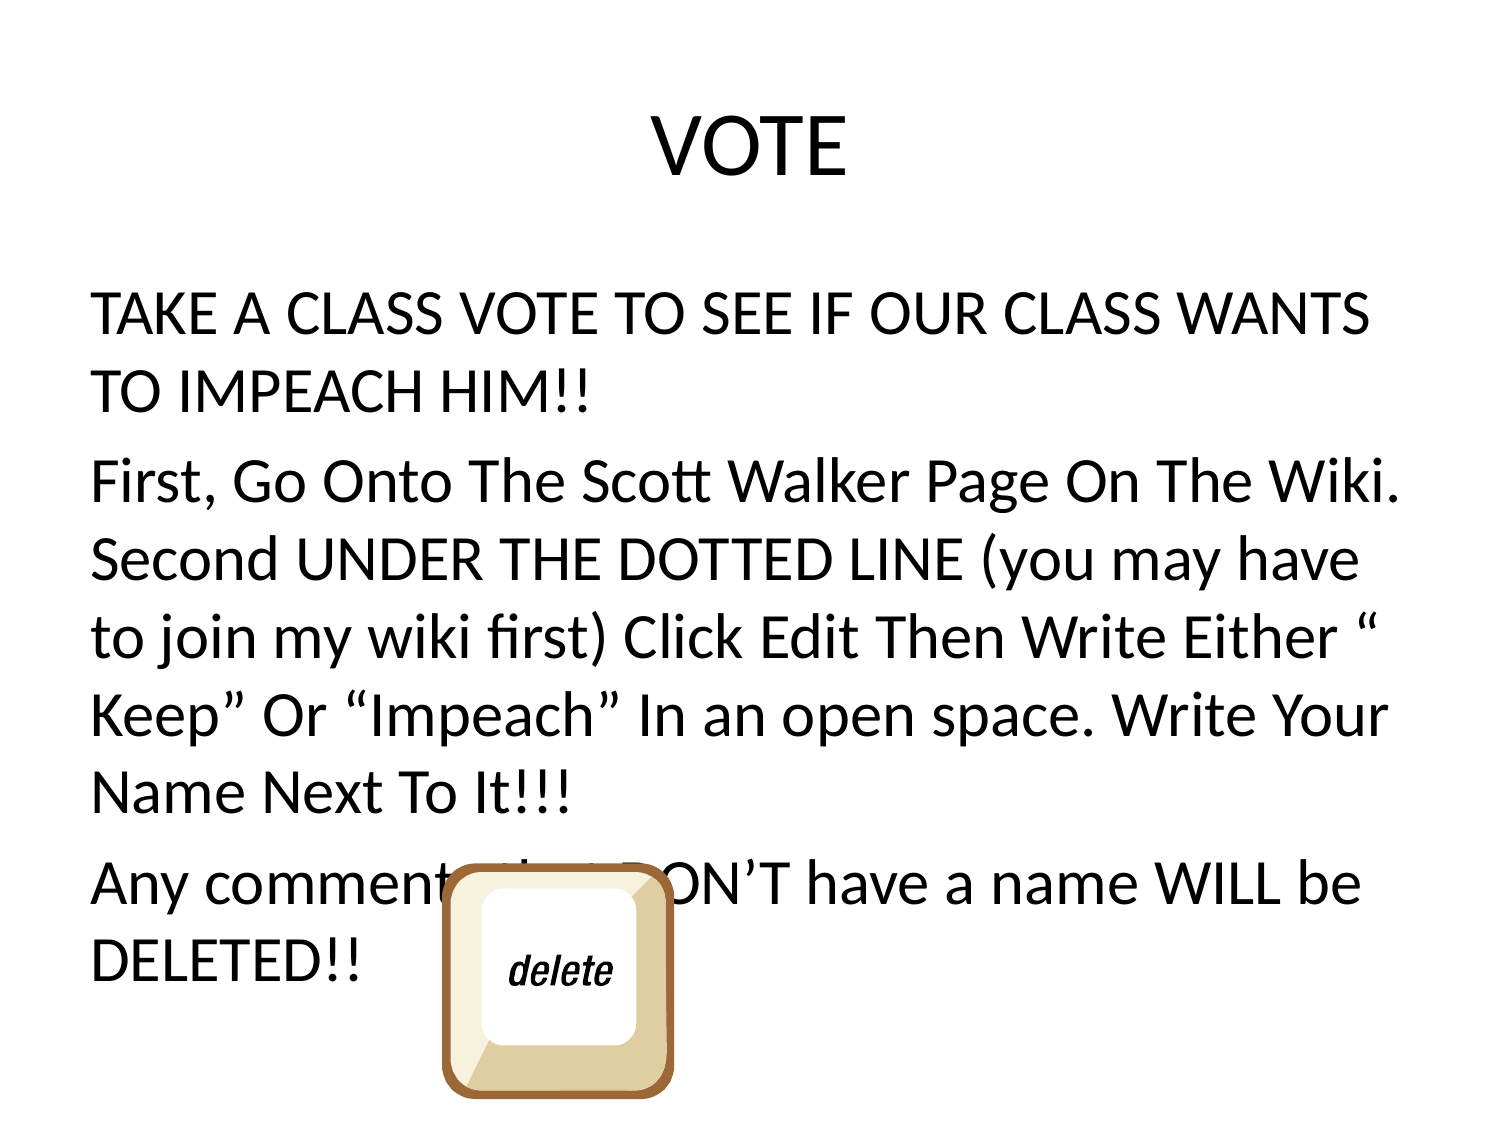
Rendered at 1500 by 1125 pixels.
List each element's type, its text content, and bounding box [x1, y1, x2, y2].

text_box [624, 87, 725, 148]
picture [441, 862, 676, 1101]
title VOTE [75, 45, 1425, 233]
list TAKE A CLASS VOTE TO SEE IF OUR CLASS WANTS TO IMPEACH HIM!! First, Go Onto The Scott Walker Page On The Wiki. Second UNDER THE DOTTED LINE (you may have to join my wiki first) Click Edit Then Write Either “ Keep” Or “Impeach” In an open space. Write Your Name Next To It!!! Any comments that DON’T have a name WILL be DELETED!! [75, 262, 1425, 1005]
